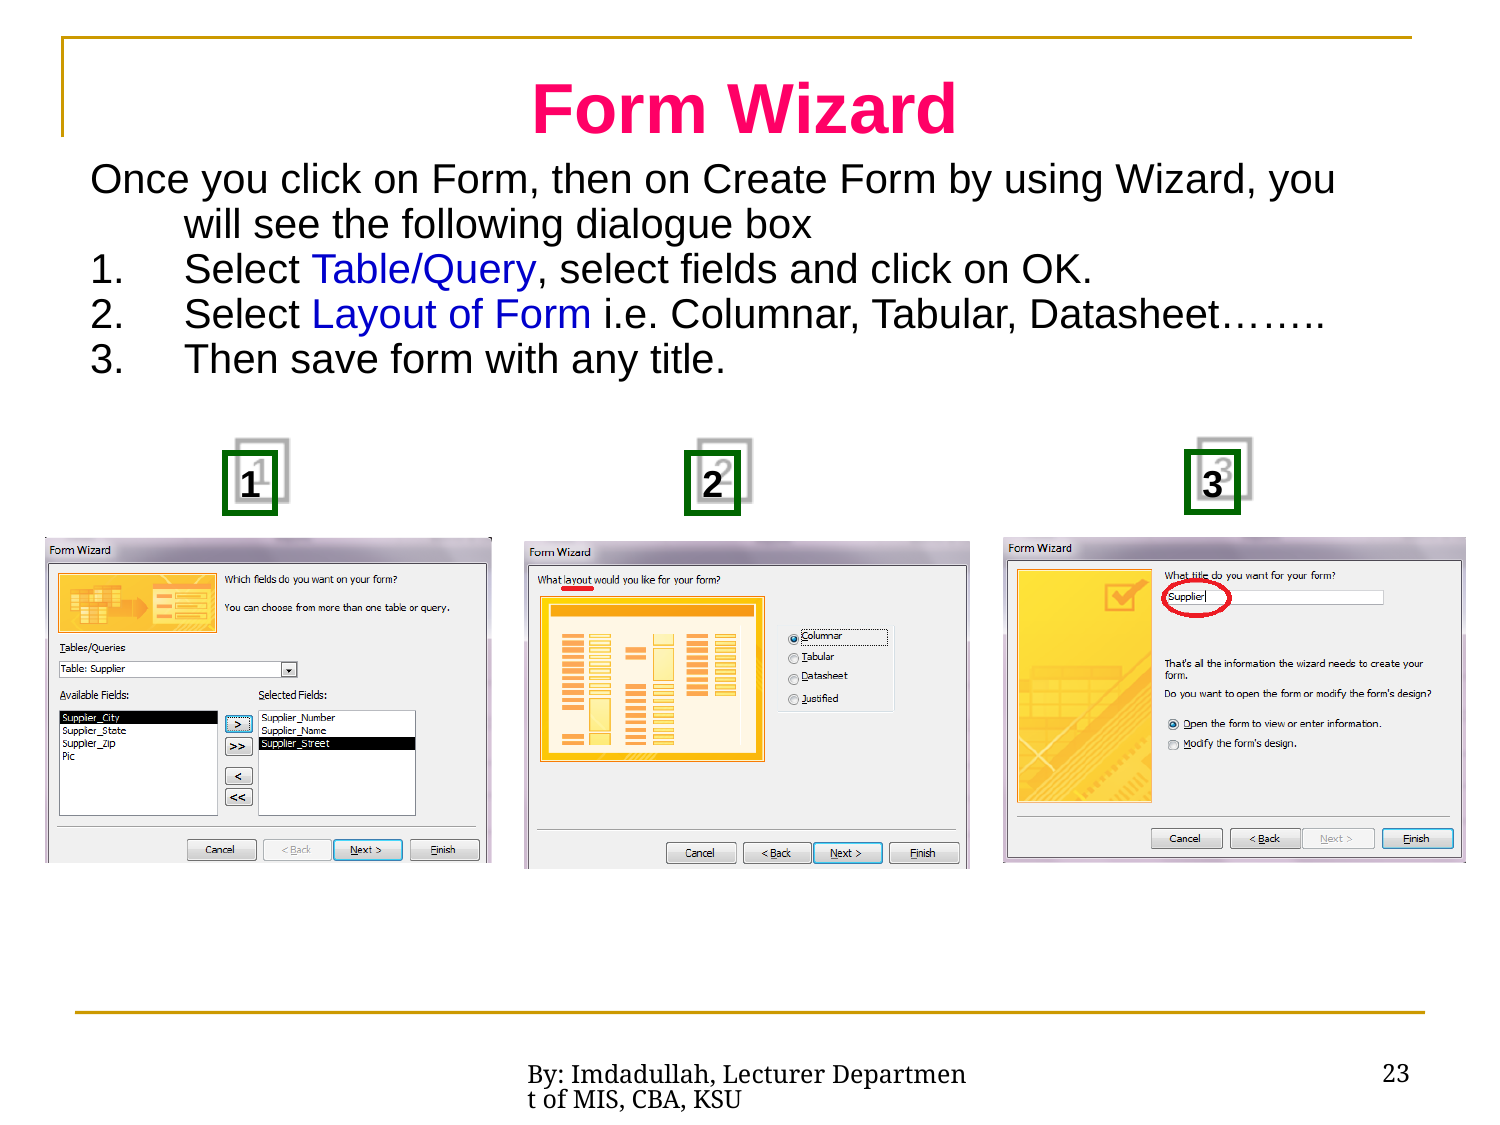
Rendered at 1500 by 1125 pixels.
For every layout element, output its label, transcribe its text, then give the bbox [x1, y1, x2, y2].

footer By: Imdadullah, Lecturer Department of MIS, CBA, KSU [512, 1025, 988, 1100]
picture [1003, 536, 1466, 863]
picture [44, 536, 492, 863]
text_box 1 [225, 453, 275, 513]
picture [524, 541, 970, 869]
slide_number 23 [1074, 1024, 1425, 1100]
title Form Wizard [76, 52, 1415, 158]
list Once you click on Form, then on Create Form by using Wizard, you will see the following dialogue box Select Table/Query, select fields and click on OK. Select Layout of Form i.e. Columnar, Tabular, Datasheet…….. Then save form with any title. [75, 149, 1400, 938]
text_box 2 [687, 453, 738, 513]
text_box 3 [1187, 452, 1238, 513]
